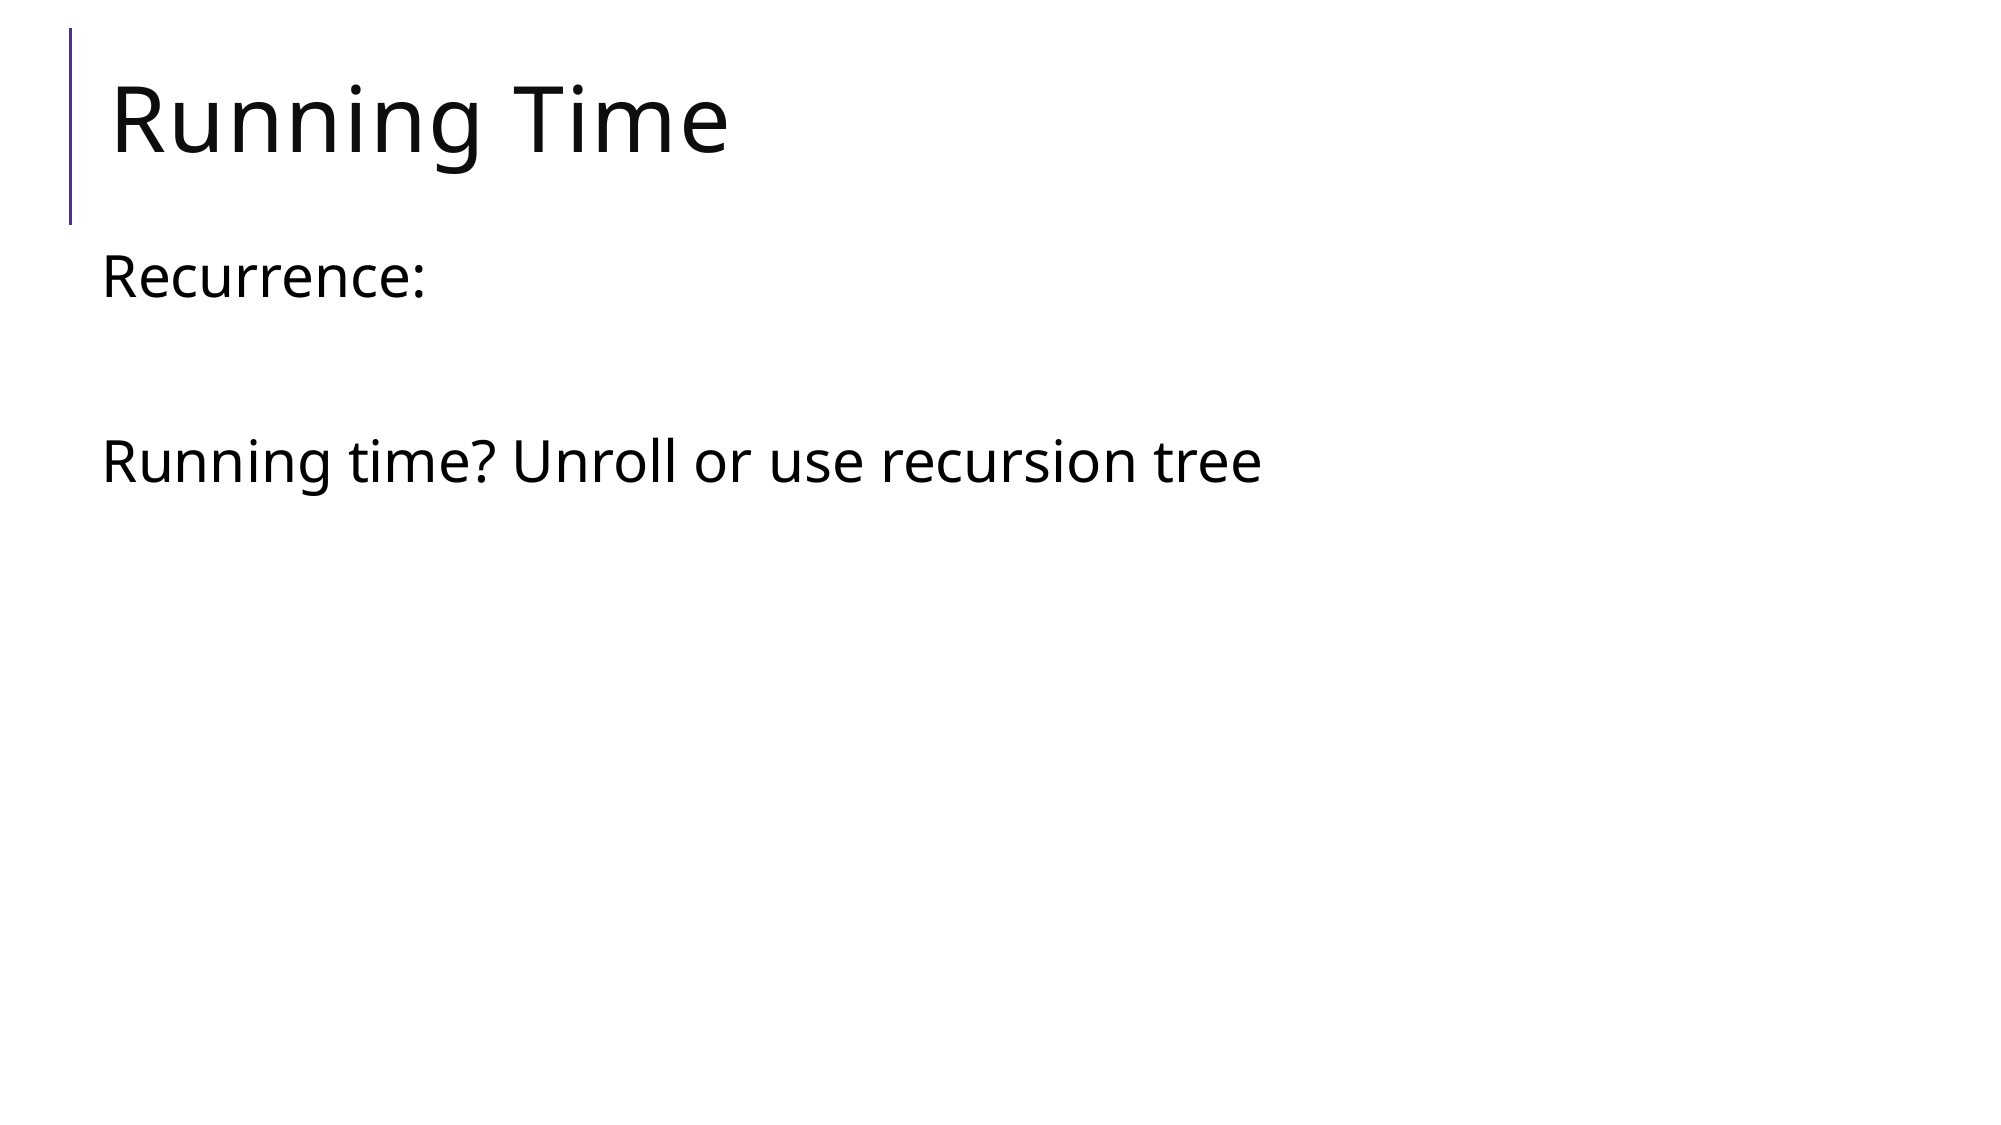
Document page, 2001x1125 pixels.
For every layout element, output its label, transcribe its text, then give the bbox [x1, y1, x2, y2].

title Running Time [94, 43, 1930, 210]
